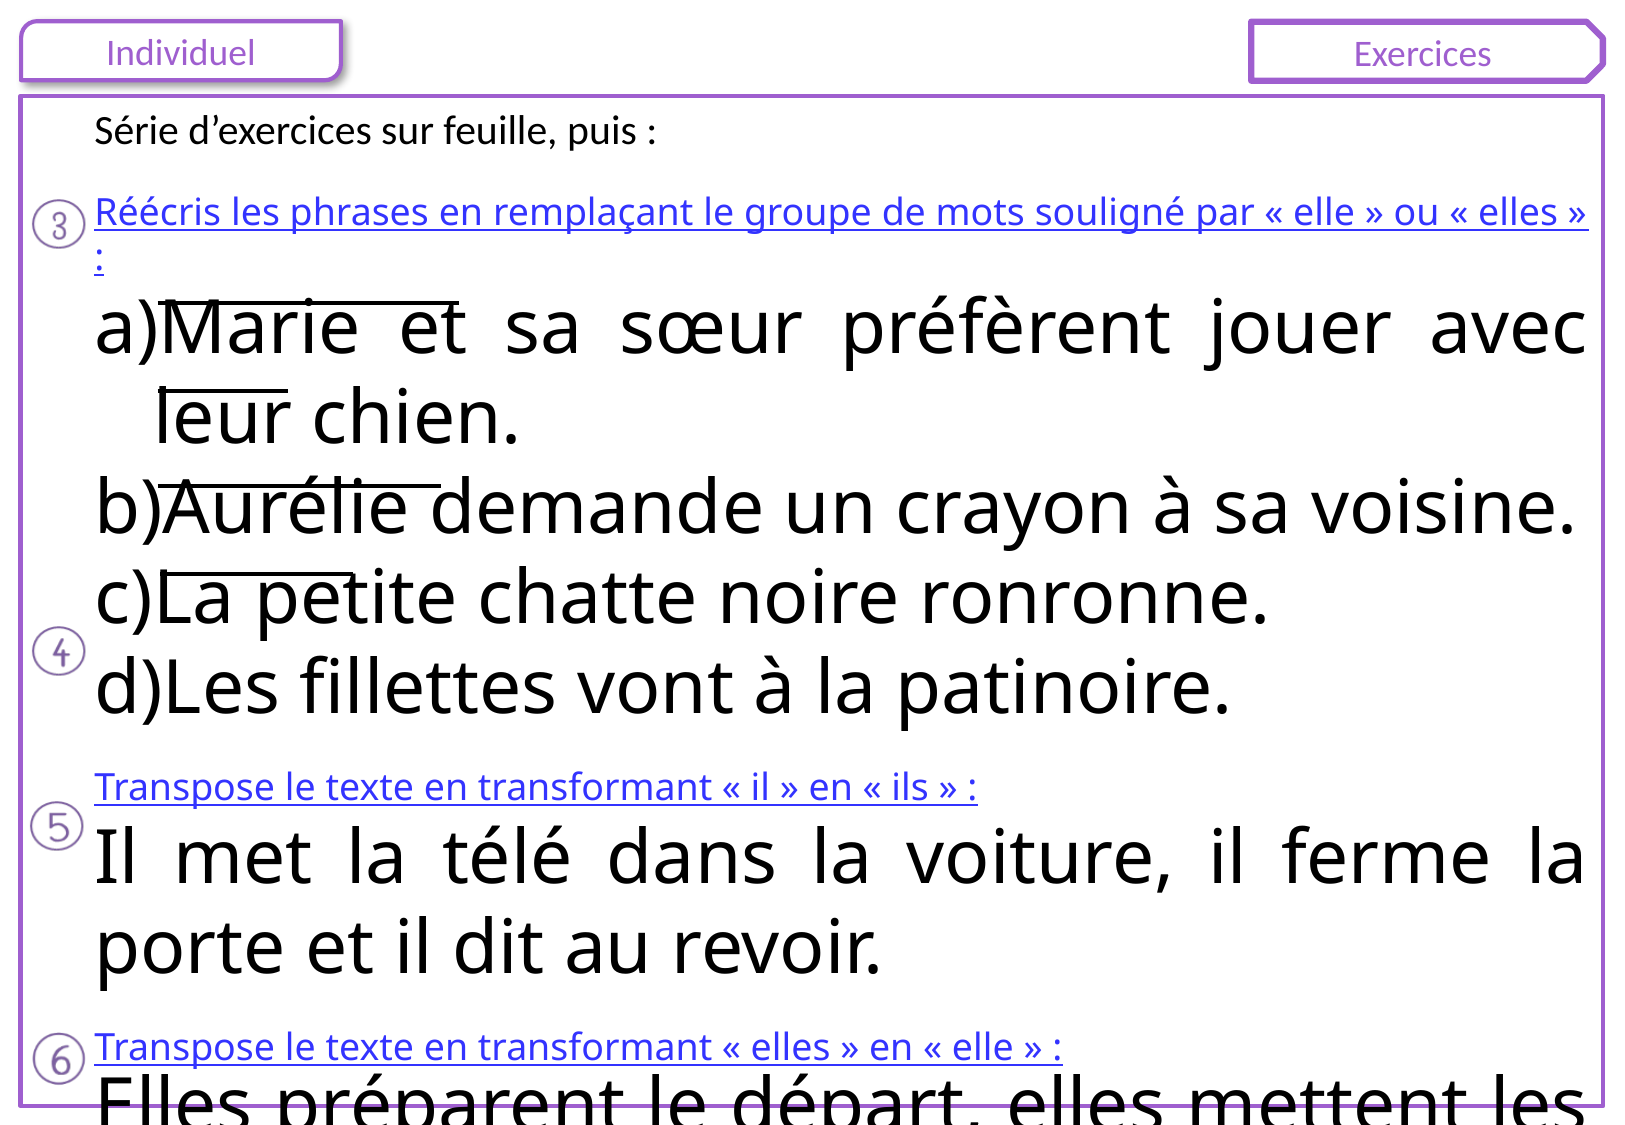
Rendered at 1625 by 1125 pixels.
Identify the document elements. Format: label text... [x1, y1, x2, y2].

list Série d’exercices sur feuille, puis : Réécris les phrases en remplaçant le groupe de mots souligné par « elle » ou « elles » : Marie et sa sœur préfèrent jouer avec leur chien. Aurélie demande un crayon à sa voisine. La petite chatte noire ronronne. Les fillettes vont à la patinoire. Transpose le texte en transformant « il » en « ils » : Il met la télé dans la voiture, il ferme la porte et il dit au revoir. Transpose le texte en transformant « elles » en « elle » : Elles préparent le départ, elles mettent les valises dans la voiture, elles ferment la porte. Recopie dans l’ordre alphabétique : jumeau - berceau - canari - malle - chien [18, 94, 1605, 1108]
picture [31, 1028, 89, 1089]
picture [17, 792, 102, 889]
picture [19, 616, 104, 714]
picture [20, 190, 105, 287]
